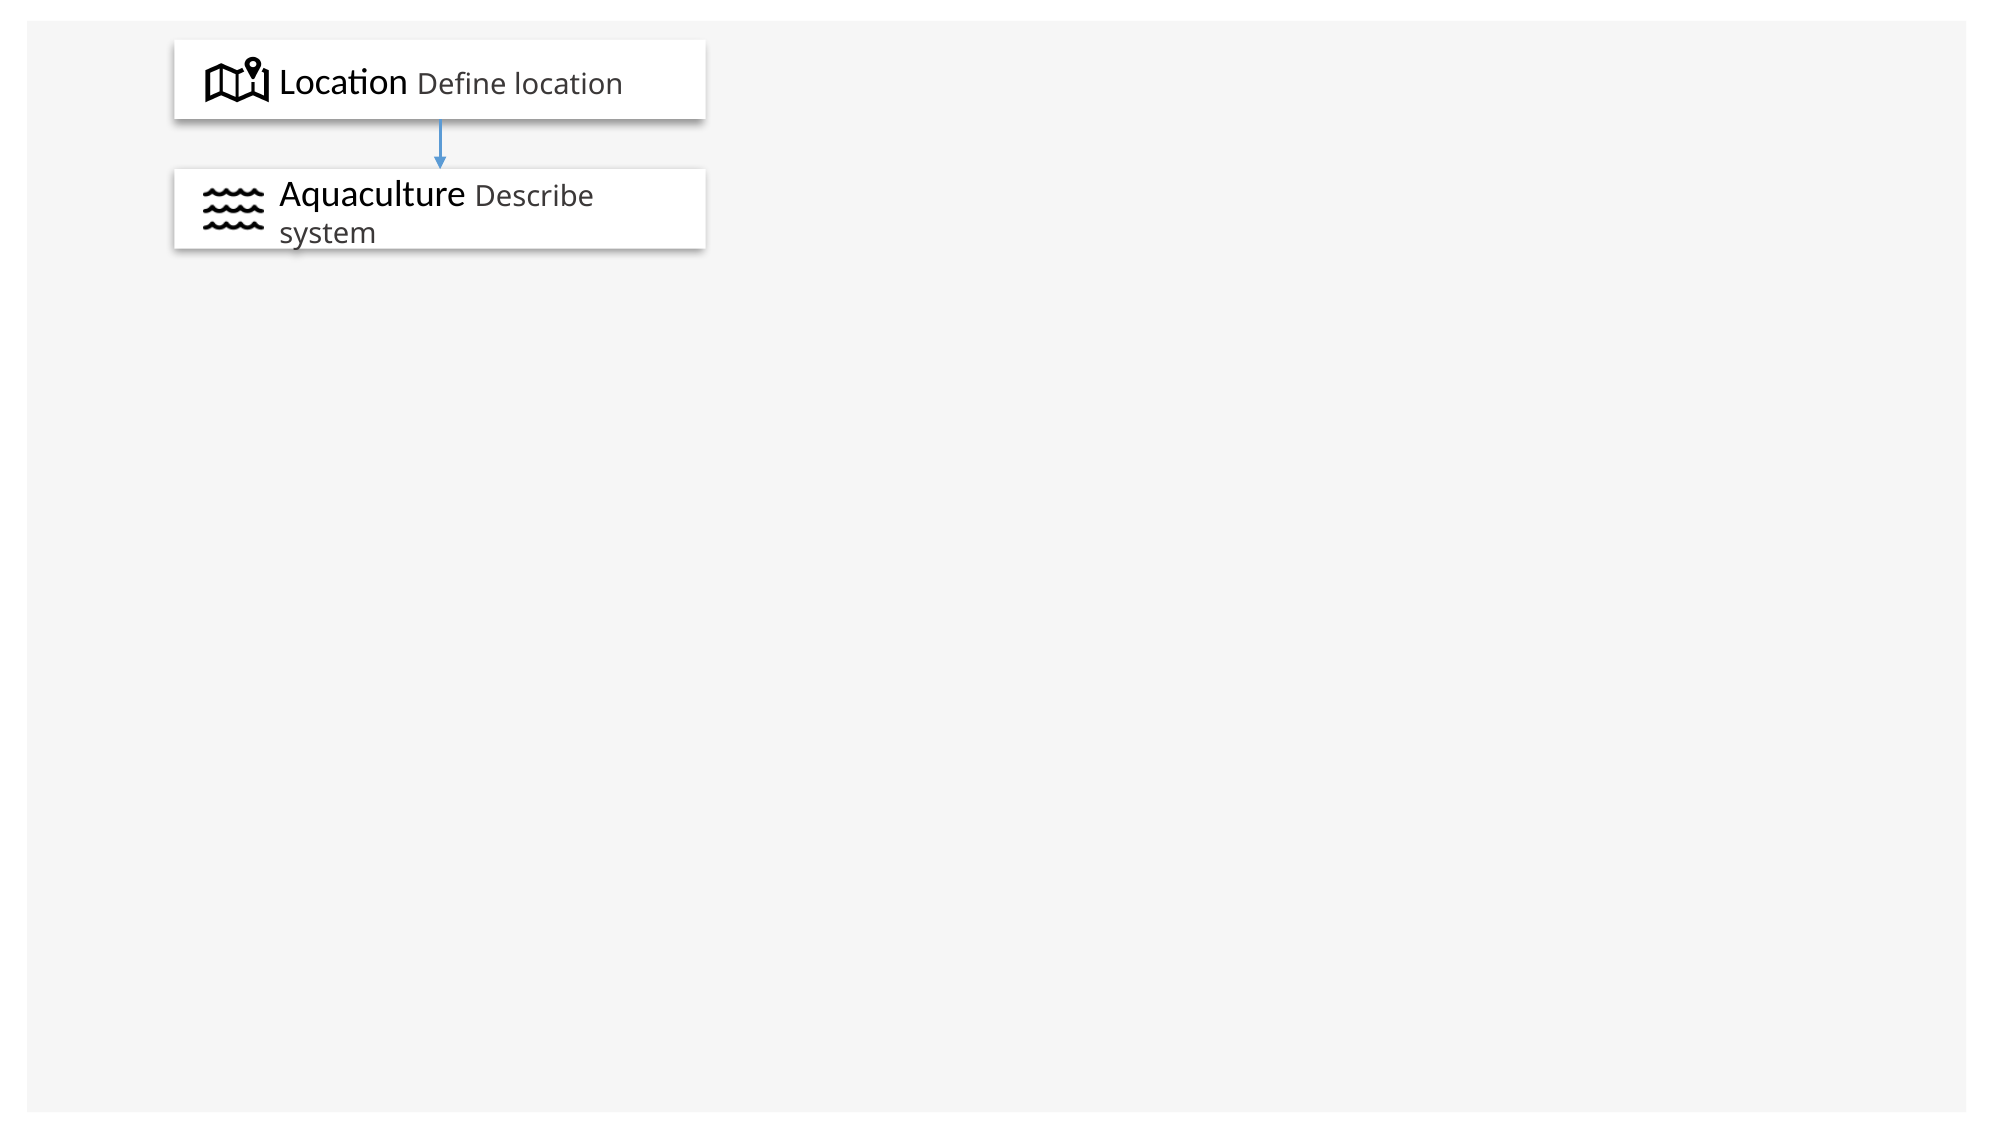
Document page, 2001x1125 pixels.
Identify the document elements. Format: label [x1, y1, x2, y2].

text_box [26, 20, 1967, 1113]
text_box [174, 169, 706, 249]
text_box [174, 39, 706, 120]
